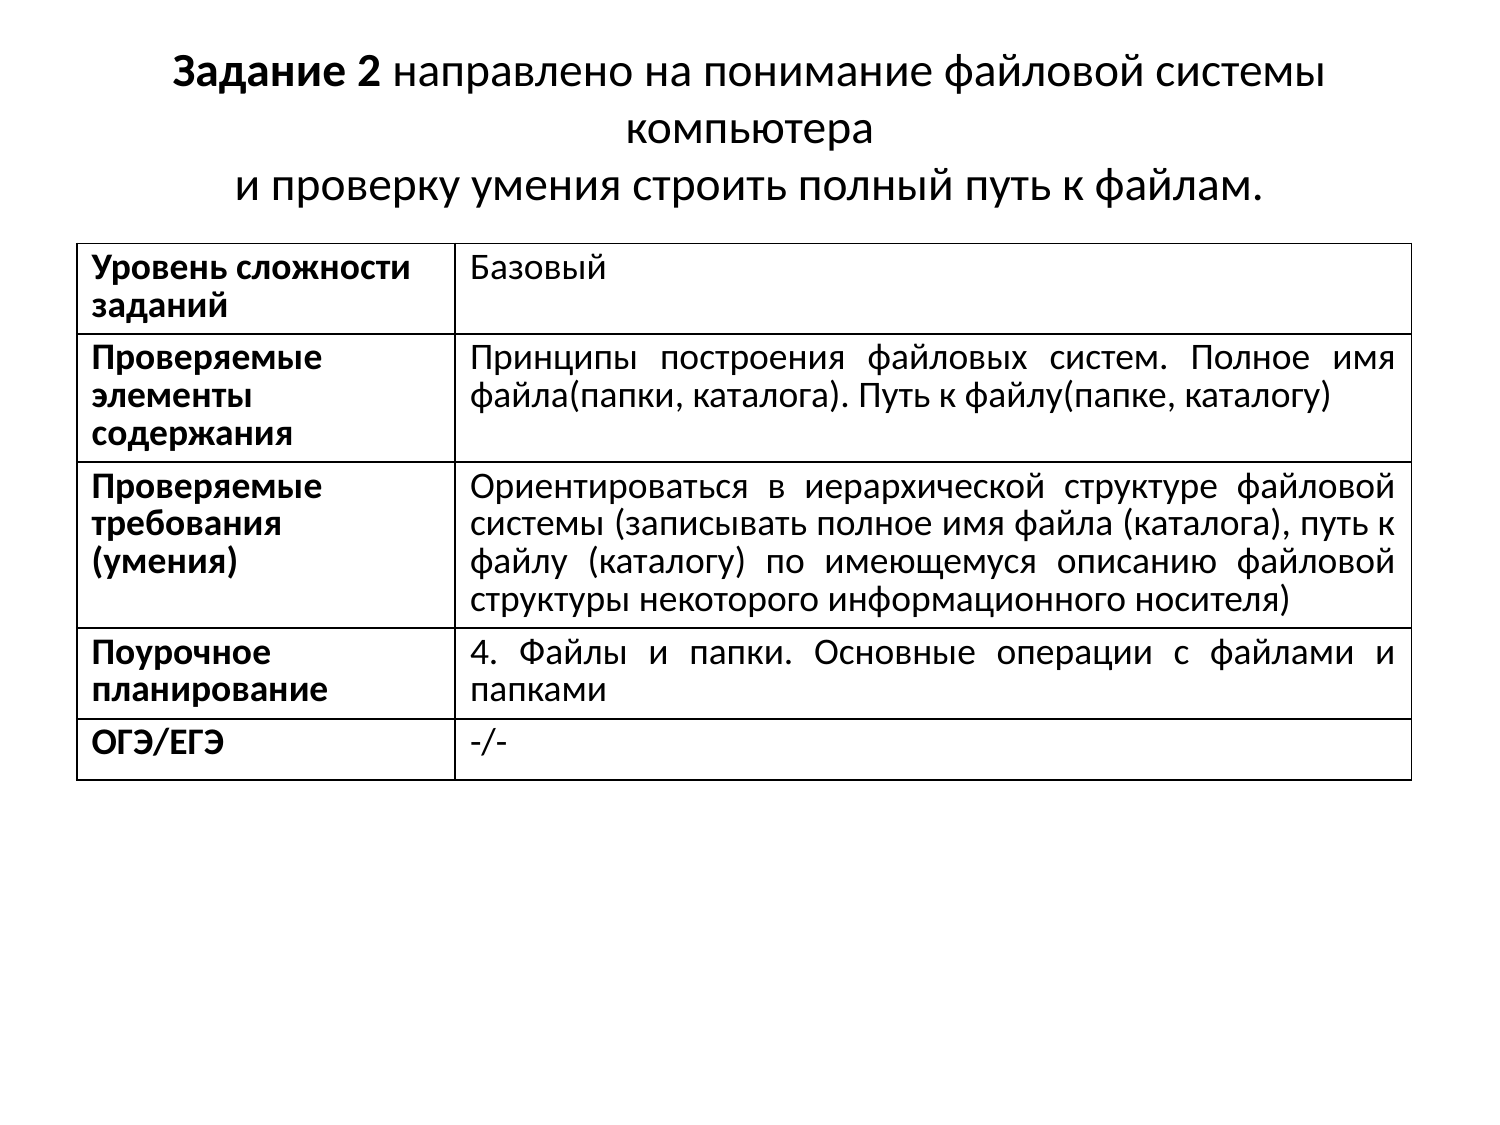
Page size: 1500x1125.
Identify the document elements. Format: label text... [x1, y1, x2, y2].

title Задание 2 направлено на понимание файловой системы компьютера и проверку умения строить полный путь к файлам. [41, 30, 1459, 219]
table_cell -/- [456, 720, 1411, 779]
table_cell Ориентироваться в иерархической структуре файловой системы (записывать полное имя файла (каталога), путь к файлу (каталогу) по имеющемуся описанию файловой структуры некоторого информационного носителя) [456, 463, 1411, 627]
table_cell 4. Файлы и папки. Основные операции с файлами и папками [456, 629, 1411, 718]
table_header Базовый [456, 244, 1411, 333]
table_header Уровень сложности заданий [78, 244, 454, 333]
table_cell Поурочное планирование [78, 629, 454, 718]
table_cell Проверяемые требования (умения) [78, 463, 454, 627]
table_cell Проверяемые элементы содержания [78, 335, 454, 461]
table_cell ОГЭ/ЕГЭ [78, 720, 454, 779]
table_cell Принципы построения файловых систем. Полное имя файла(папки, каталога). Путь к файлу(папке, каталогу) [456, 335, 1411, 461]
